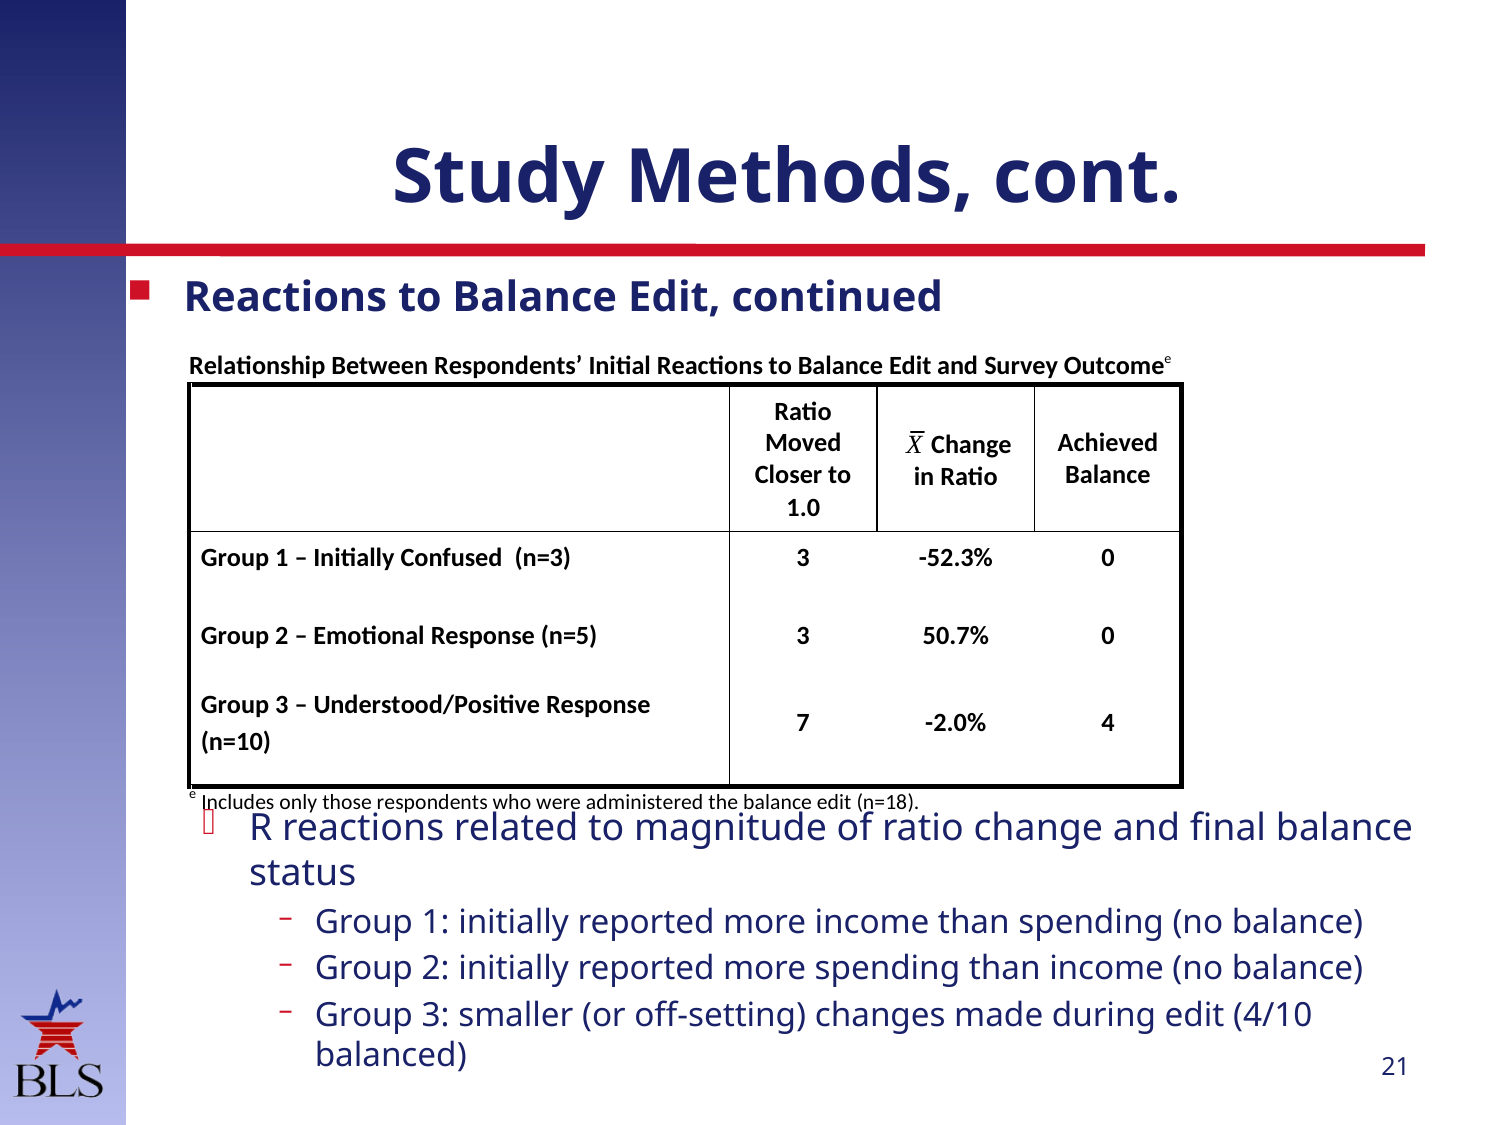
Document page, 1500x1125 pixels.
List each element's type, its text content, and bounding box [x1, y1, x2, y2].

picture [0, 983, 118, 1125]
slide_number 21 [1312, 1050, 1425, 1098]
title Study Methods, cont. [149, 44, 1426, 226]
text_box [174, 349, 1226, 816]
text_box Reactions to Balance Edit, continued R reactions related to magnitude of ratio change and final balance status Group 1: initially reported more income than spending (no balance) Group 2: initially reported more spending than income (no balance) Group 3: smaller (or off-setting) changes made during edit (4/10 balanced) [112, 262, 1463, 1050]
